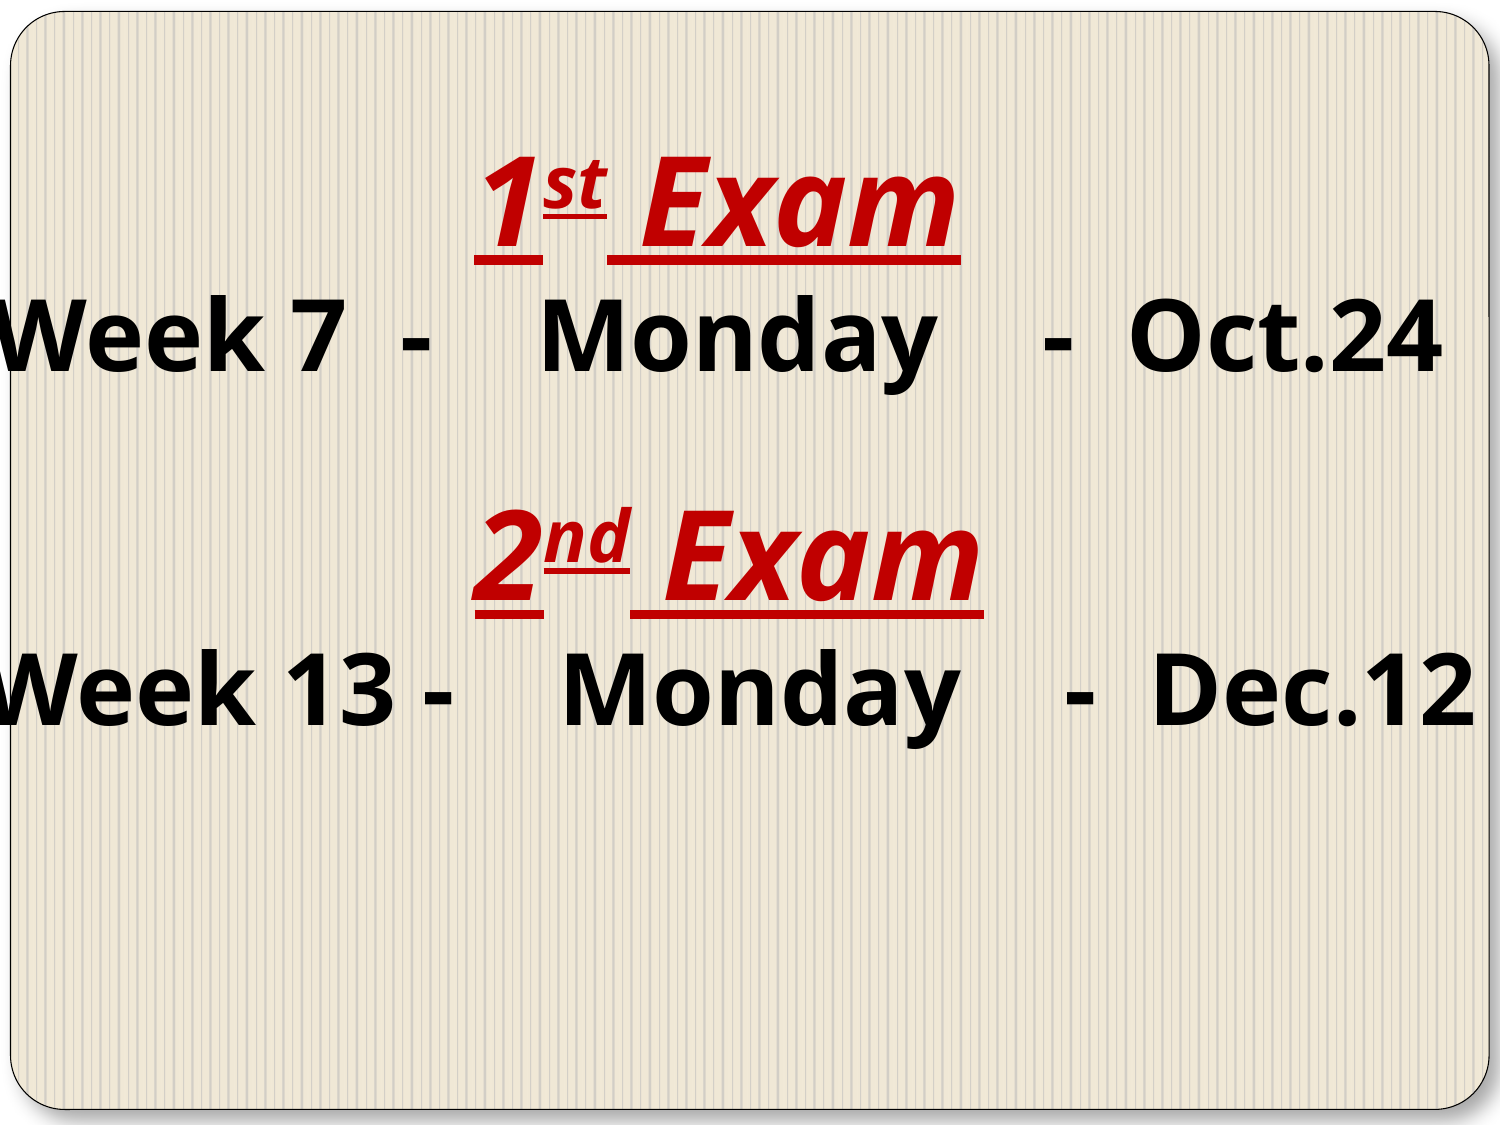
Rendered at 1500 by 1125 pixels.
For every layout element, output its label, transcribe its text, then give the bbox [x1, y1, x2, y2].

text_box 2nd Exam Week 13 - Monday - Dec.12 [0, 468, 1493, 753]
text_box 1st Exam Week 7 - Monday - Oct.24 [0, 113, 1460, 399]
